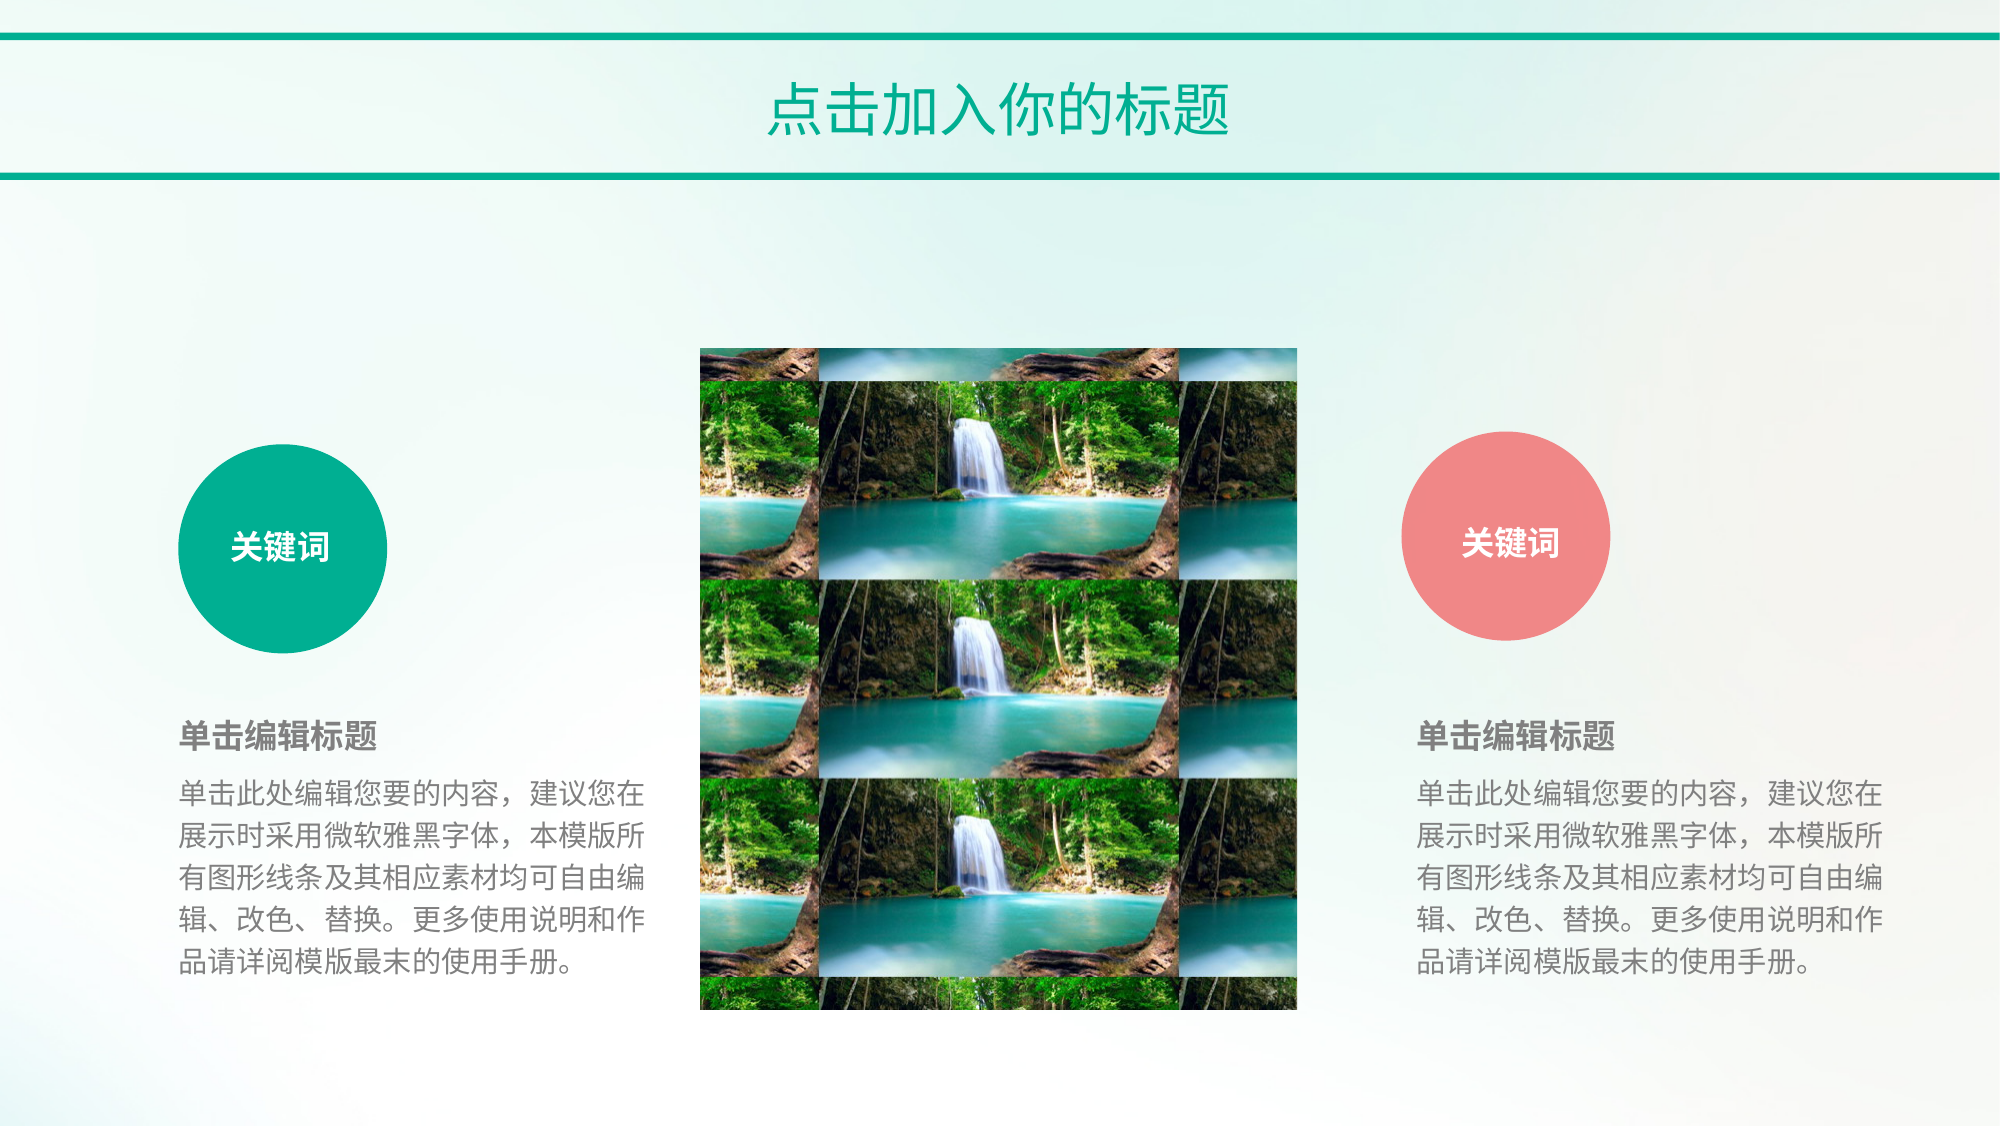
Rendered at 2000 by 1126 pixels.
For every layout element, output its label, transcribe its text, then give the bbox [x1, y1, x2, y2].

text_box 单击编辑标题 [1416, 715, 1737, 756]
text_box 单击此处编辑您要的内容，建议您在展示时采用微软雅黑字体，本模版所有图形线条及其相应素材均可自由编辑、改色、替换。更多使用说明和作品请详阅模版最末的使用手册。 [178, 768, 672, 979]
text_box 关键词 [167, 526, 394, 567]
text_box [1405, 563, 1607, 641]
text_box 单击此处编辑您要的内容，建议您在展示时采用微软雅黑字体，本模版所有图形线条及其相应素材均可自由编辑、改色、替换。更多使用说明和作品请详阅模版最末的使用手册。 [1416, 768, 1910, 979]
text_box 关键词 [1398, 522, 1624, 563]
text_box [179, 567, 386, 654]
text_box [1402, 431, 1610, 522]
text_box 单击编辑标题 [178, 715, 499, 756]
picture [0, 0, 2000, 32]
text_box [0, 32, 2000, 181]
picture [0, 181, 2000, 1126]
text_box [180, 444, 385, 526]
text_box [698, 346, 1299, 1012]
